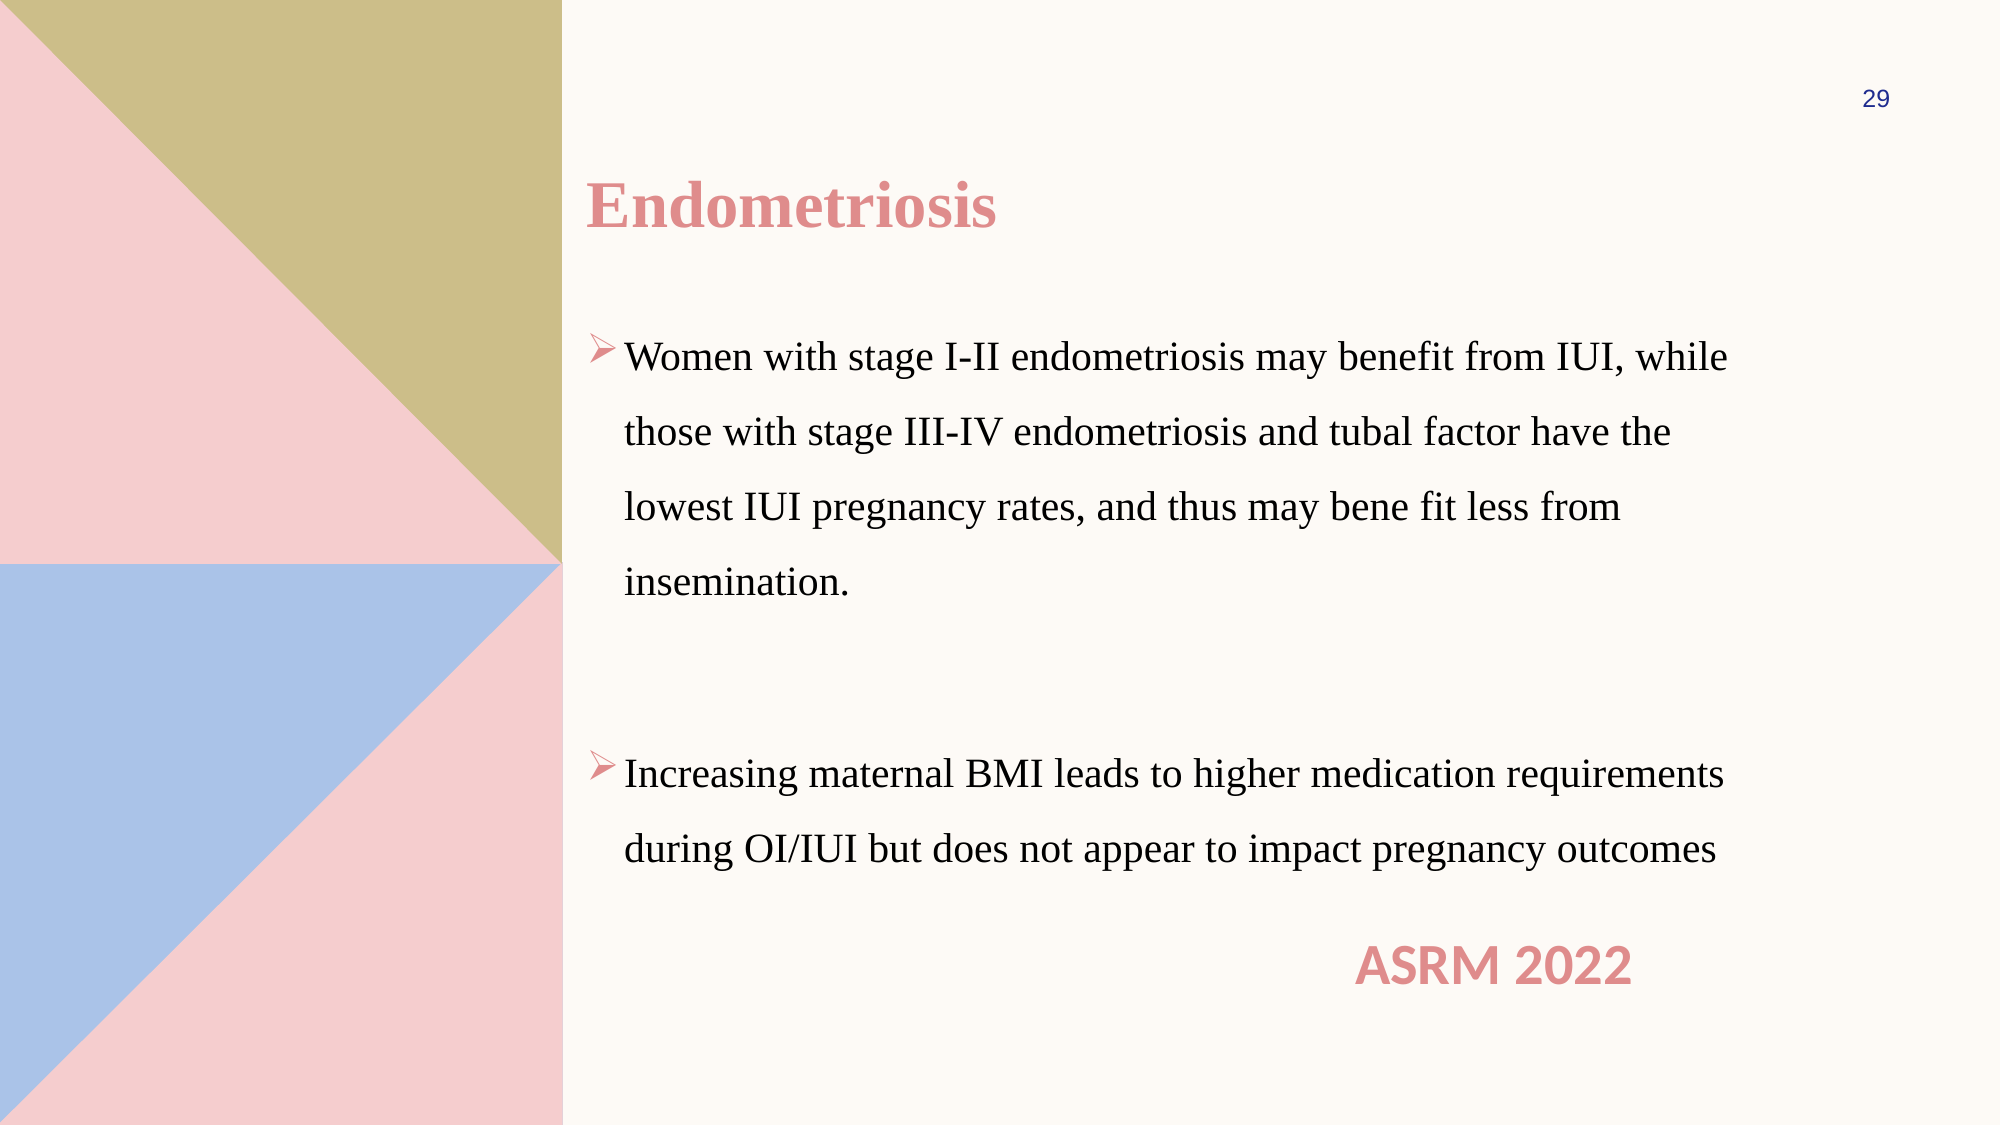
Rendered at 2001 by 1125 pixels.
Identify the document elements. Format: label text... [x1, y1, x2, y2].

title Endometriosis [571, 153, 1803, 263]
slide_number 29 [1795, 75, 1958, 120]
list Women with stage I-II endometriosis may benefit from IUI, while those with stage III-IV endometriosis and tubal factor have the lowest IUI pregnancy rates, and thus may bene fit less from insemination. Increasing maternal BMI leads to higher medication requirements during OI/IUI but does not appear to impact pregnancy outcomes ASRM 2022 [571, 296, 1803, 953]
